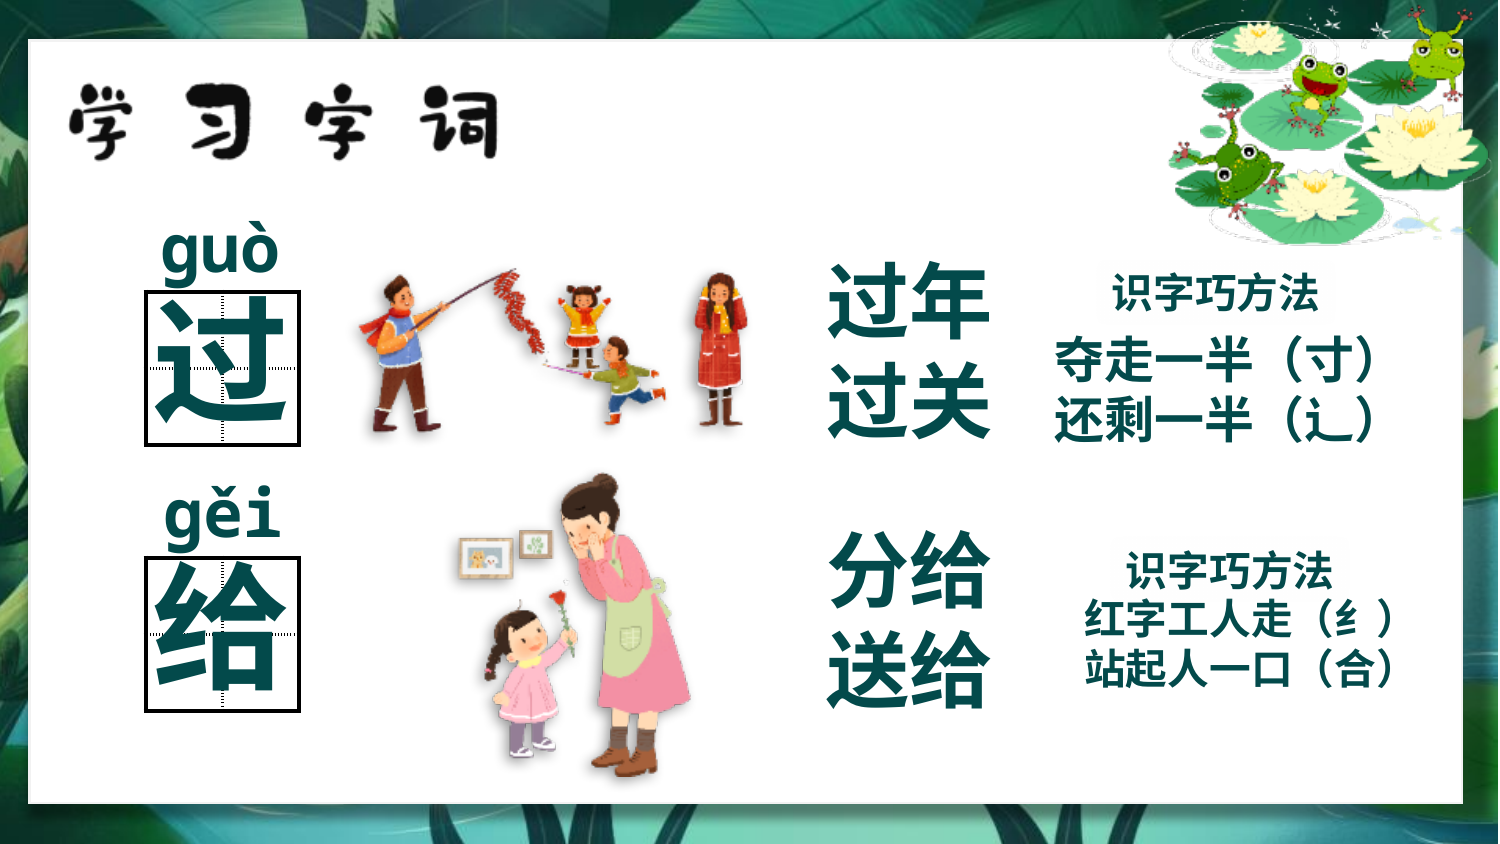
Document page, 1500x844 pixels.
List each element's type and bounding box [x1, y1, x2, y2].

text_box [1028, 536, 1475, 702]
picture [0, 0, 1500, 844]
text_box [1036, 259, 1423, 458]
